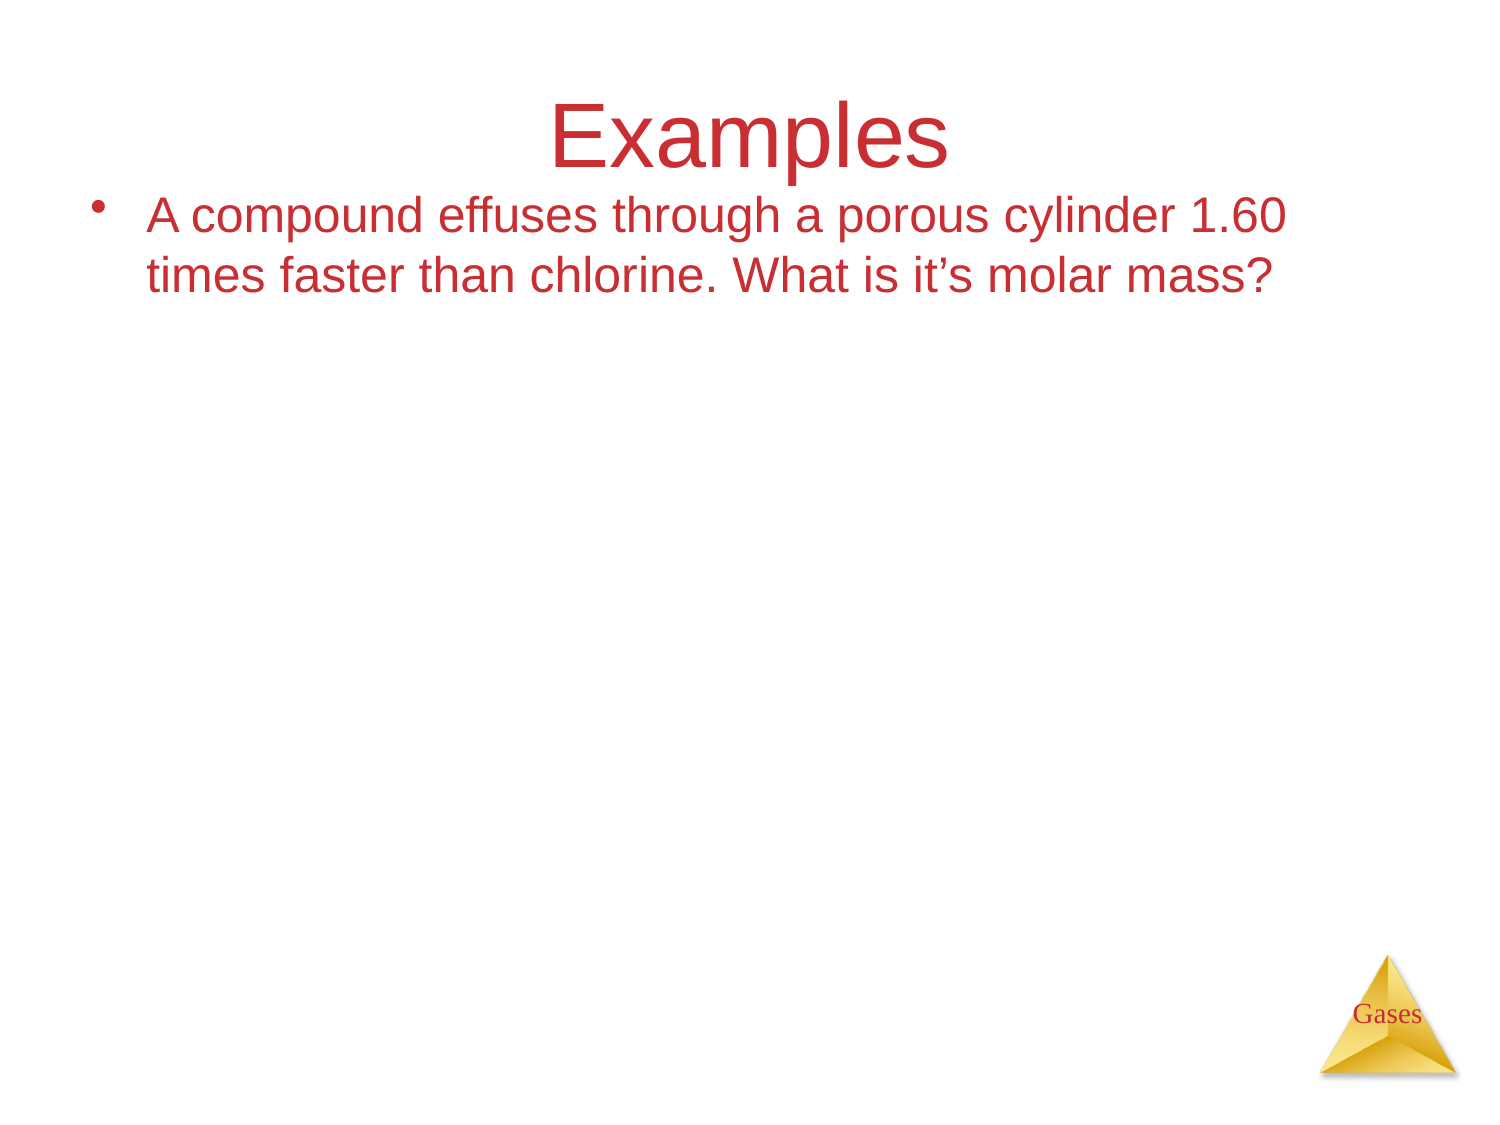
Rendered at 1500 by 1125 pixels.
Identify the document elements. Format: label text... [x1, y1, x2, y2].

title Examples [112, 37, 1388, 174]
list A compound effuses through a porous cylinder 1.60 times faster than chlorine. What is it’s molar mass? [74, 174, 1435, 938]
picture [1275, 899, 1500, 1125]
